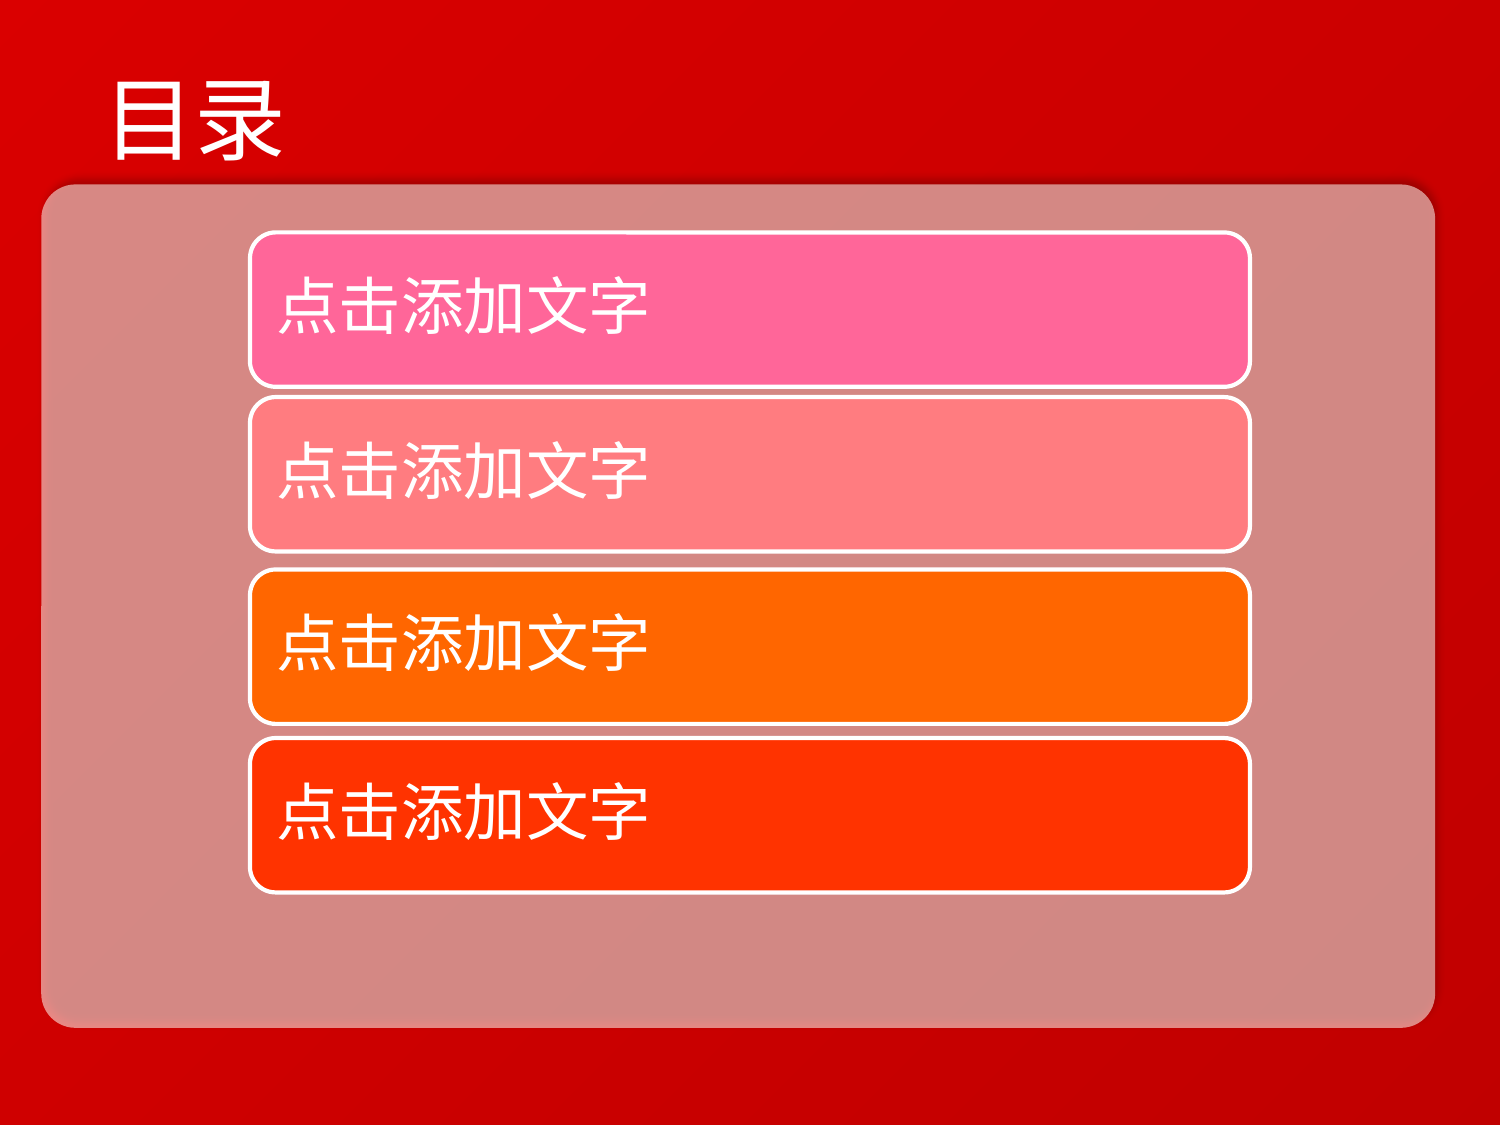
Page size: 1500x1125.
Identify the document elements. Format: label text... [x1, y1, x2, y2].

text_box 目录 [88, 54, 337, 180]
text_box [249, 228, 1251, 897]
